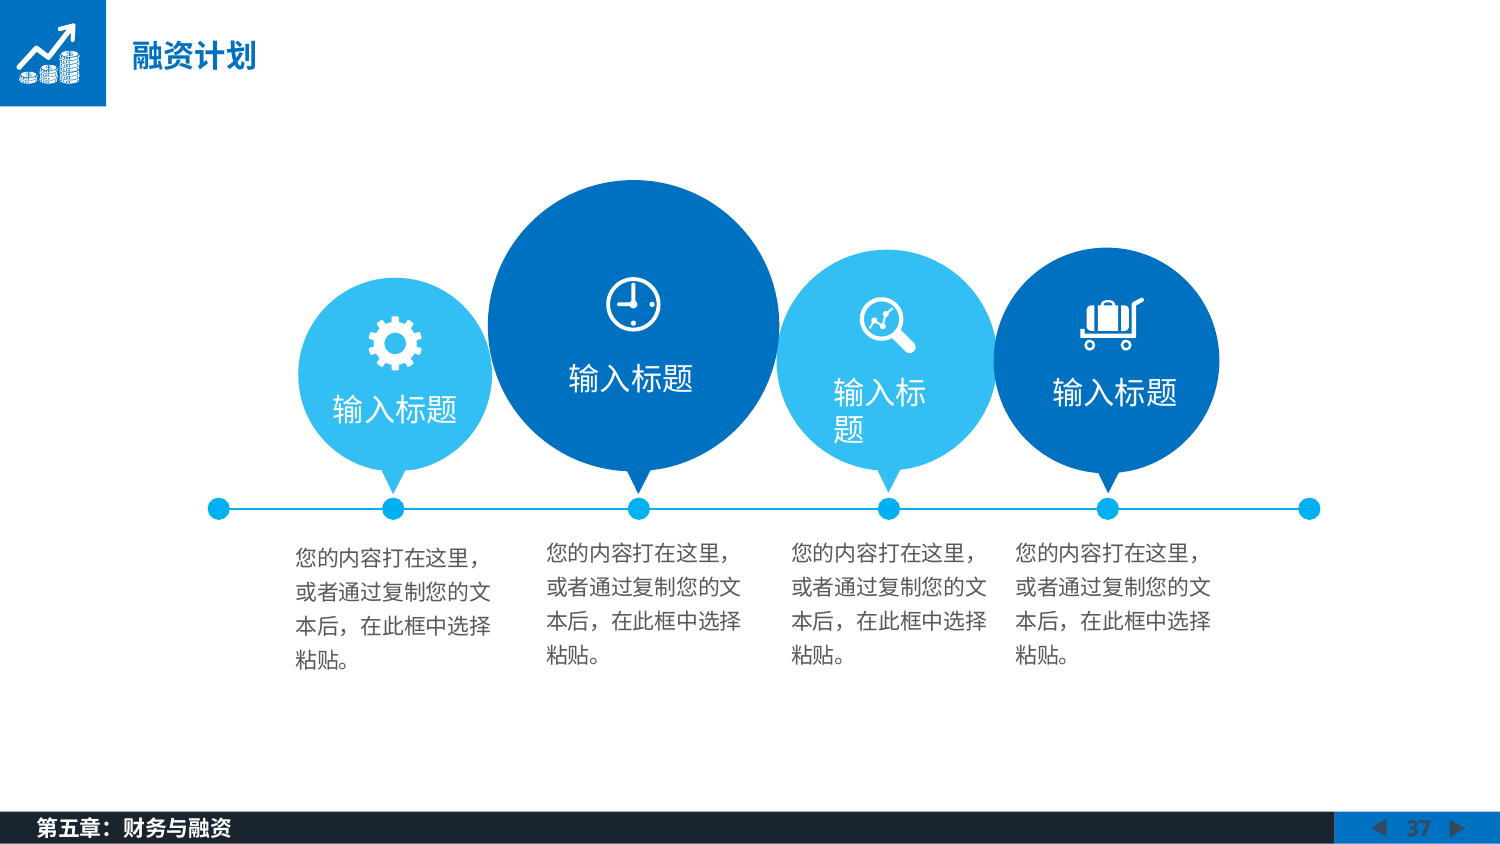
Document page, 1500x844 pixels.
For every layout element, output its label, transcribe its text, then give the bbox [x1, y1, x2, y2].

text_box [0, 809, 6, 844]
text_box 您的内容打在这里，或者通过复制您的文本后，在此框中选择粘贴。 [776, 524, 1000, 676]
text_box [785, 249, 990, 494]
text_box [39, 64, 58, 84]
text_box [878, 503, 900, 507]
text_box [19, 71, 38, 84]
text_box 第五章：财务与融资 [6, 809, 263, 844]
text_box 您的内容打在这里，或者通过复制您的文本后，在此框中选择粘贴。 [1000, 524, 1229, 676]
text_box [382, 503, 404, 507]
text_box [1298, 497, 1321, 520]
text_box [993, 247, 1220, 494]
text_box [630, 516, 647, 520]
text_box [385, 516, 402, 520]
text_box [487, 179, 780, 495]
text_box 您的内容打在这里，或者通过复制您的文本后，在此框中选择粘贴。 [531, 524, 759, 676]
text_box 融资计划 [121, 44, 644, 103]
text_box [207, 497, 230, 520]
text_box [59, 50, 80, 84]
text_box [108, 0, 1500, 108]
text_box [0, 0, 108, 108]
text_box 您的内容打在这里，或者通过复制您的文本后，在此框中选择粘贴。 [280, 529, 509, 681]
text_box [880, 516, 897, 520]
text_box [297, 277, 482, 495]
text_box [16, 23, 76, 70]
text_box [1097, 502, 1119, 507]
text_box 37 [1334, 809, 1500, 844]
text_box [263, 809, 1332, 844]
text_box [1099, 516, 1116, 520]
